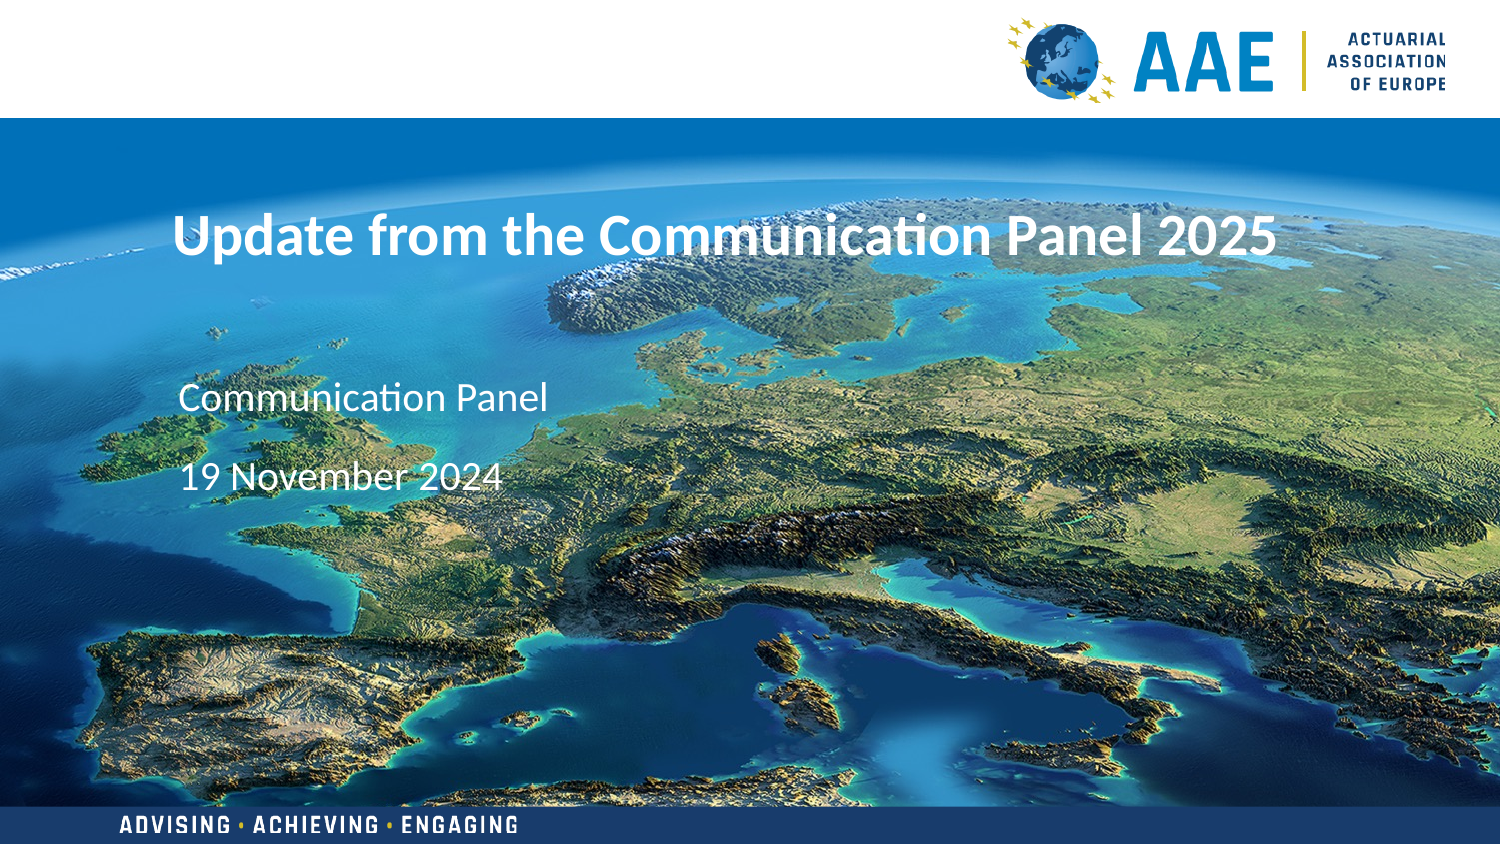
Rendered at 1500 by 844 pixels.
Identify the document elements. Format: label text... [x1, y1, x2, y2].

picture [0, 118, 1500, 806]
title Update from the Communication Panel 2025 [172, 195, 1322, 276]
subtitle Communication Panel 19 November 2024 [172, 360, 561, 509]
